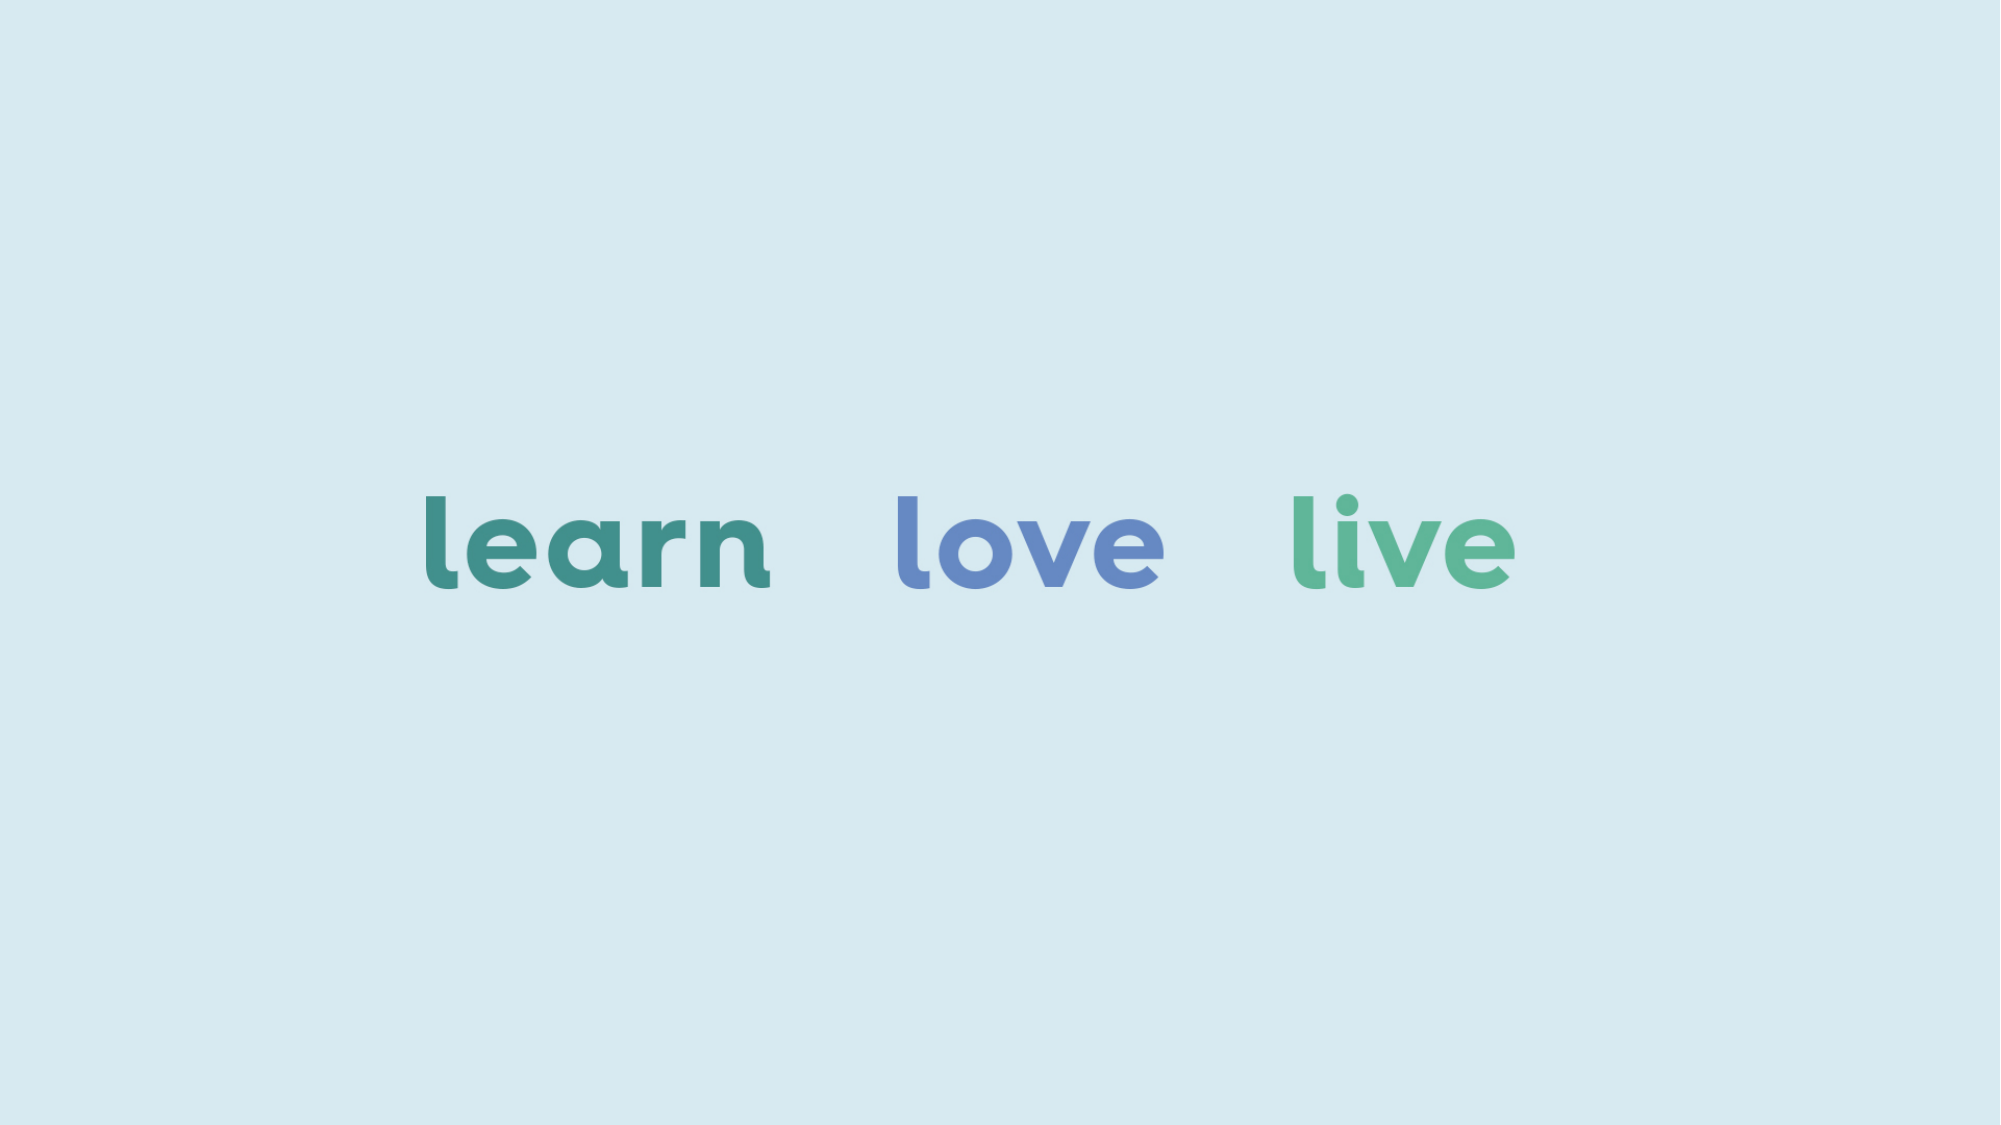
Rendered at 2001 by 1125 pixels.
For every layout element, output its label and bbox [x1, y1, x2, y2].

list [0, 0, 2000, 1125]
